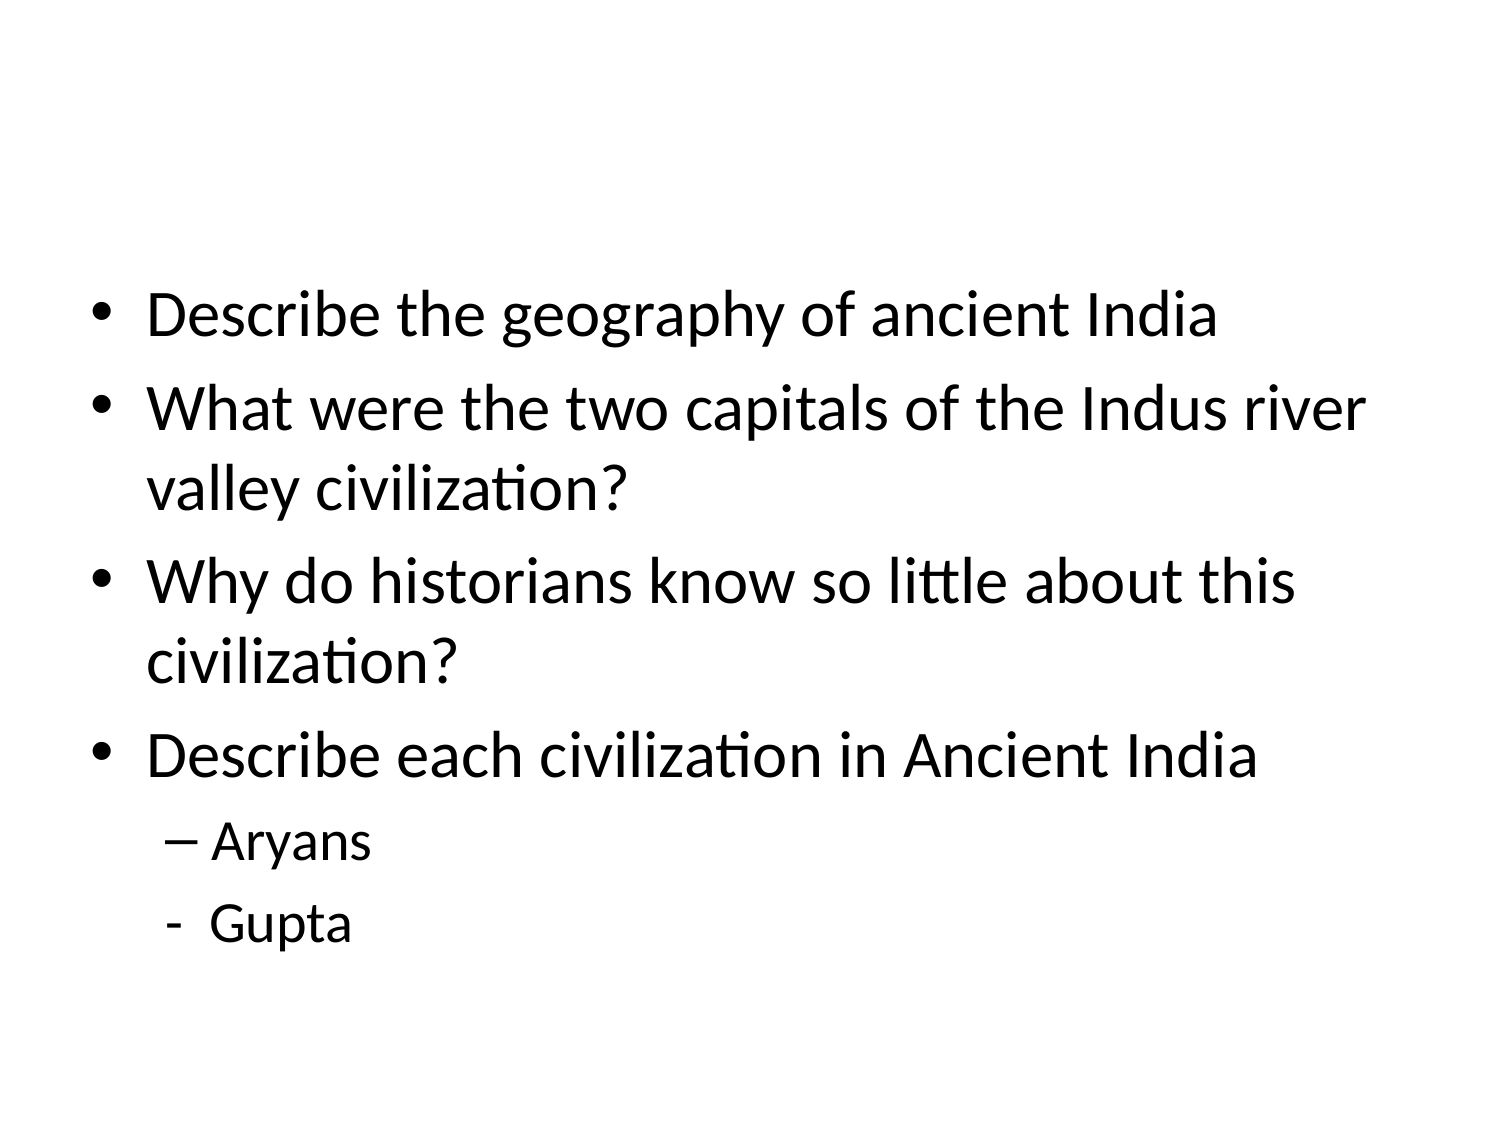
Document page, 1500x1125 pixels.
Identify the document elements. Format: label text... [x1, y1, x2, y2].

list Describe the geography of ancient India What were the two capitals of the Indus river valley civilization? Why do historians know so little about this civilization? Describe each civilization in Ancient India Aryans - Gupta [75, 262, 1425, 1005]
